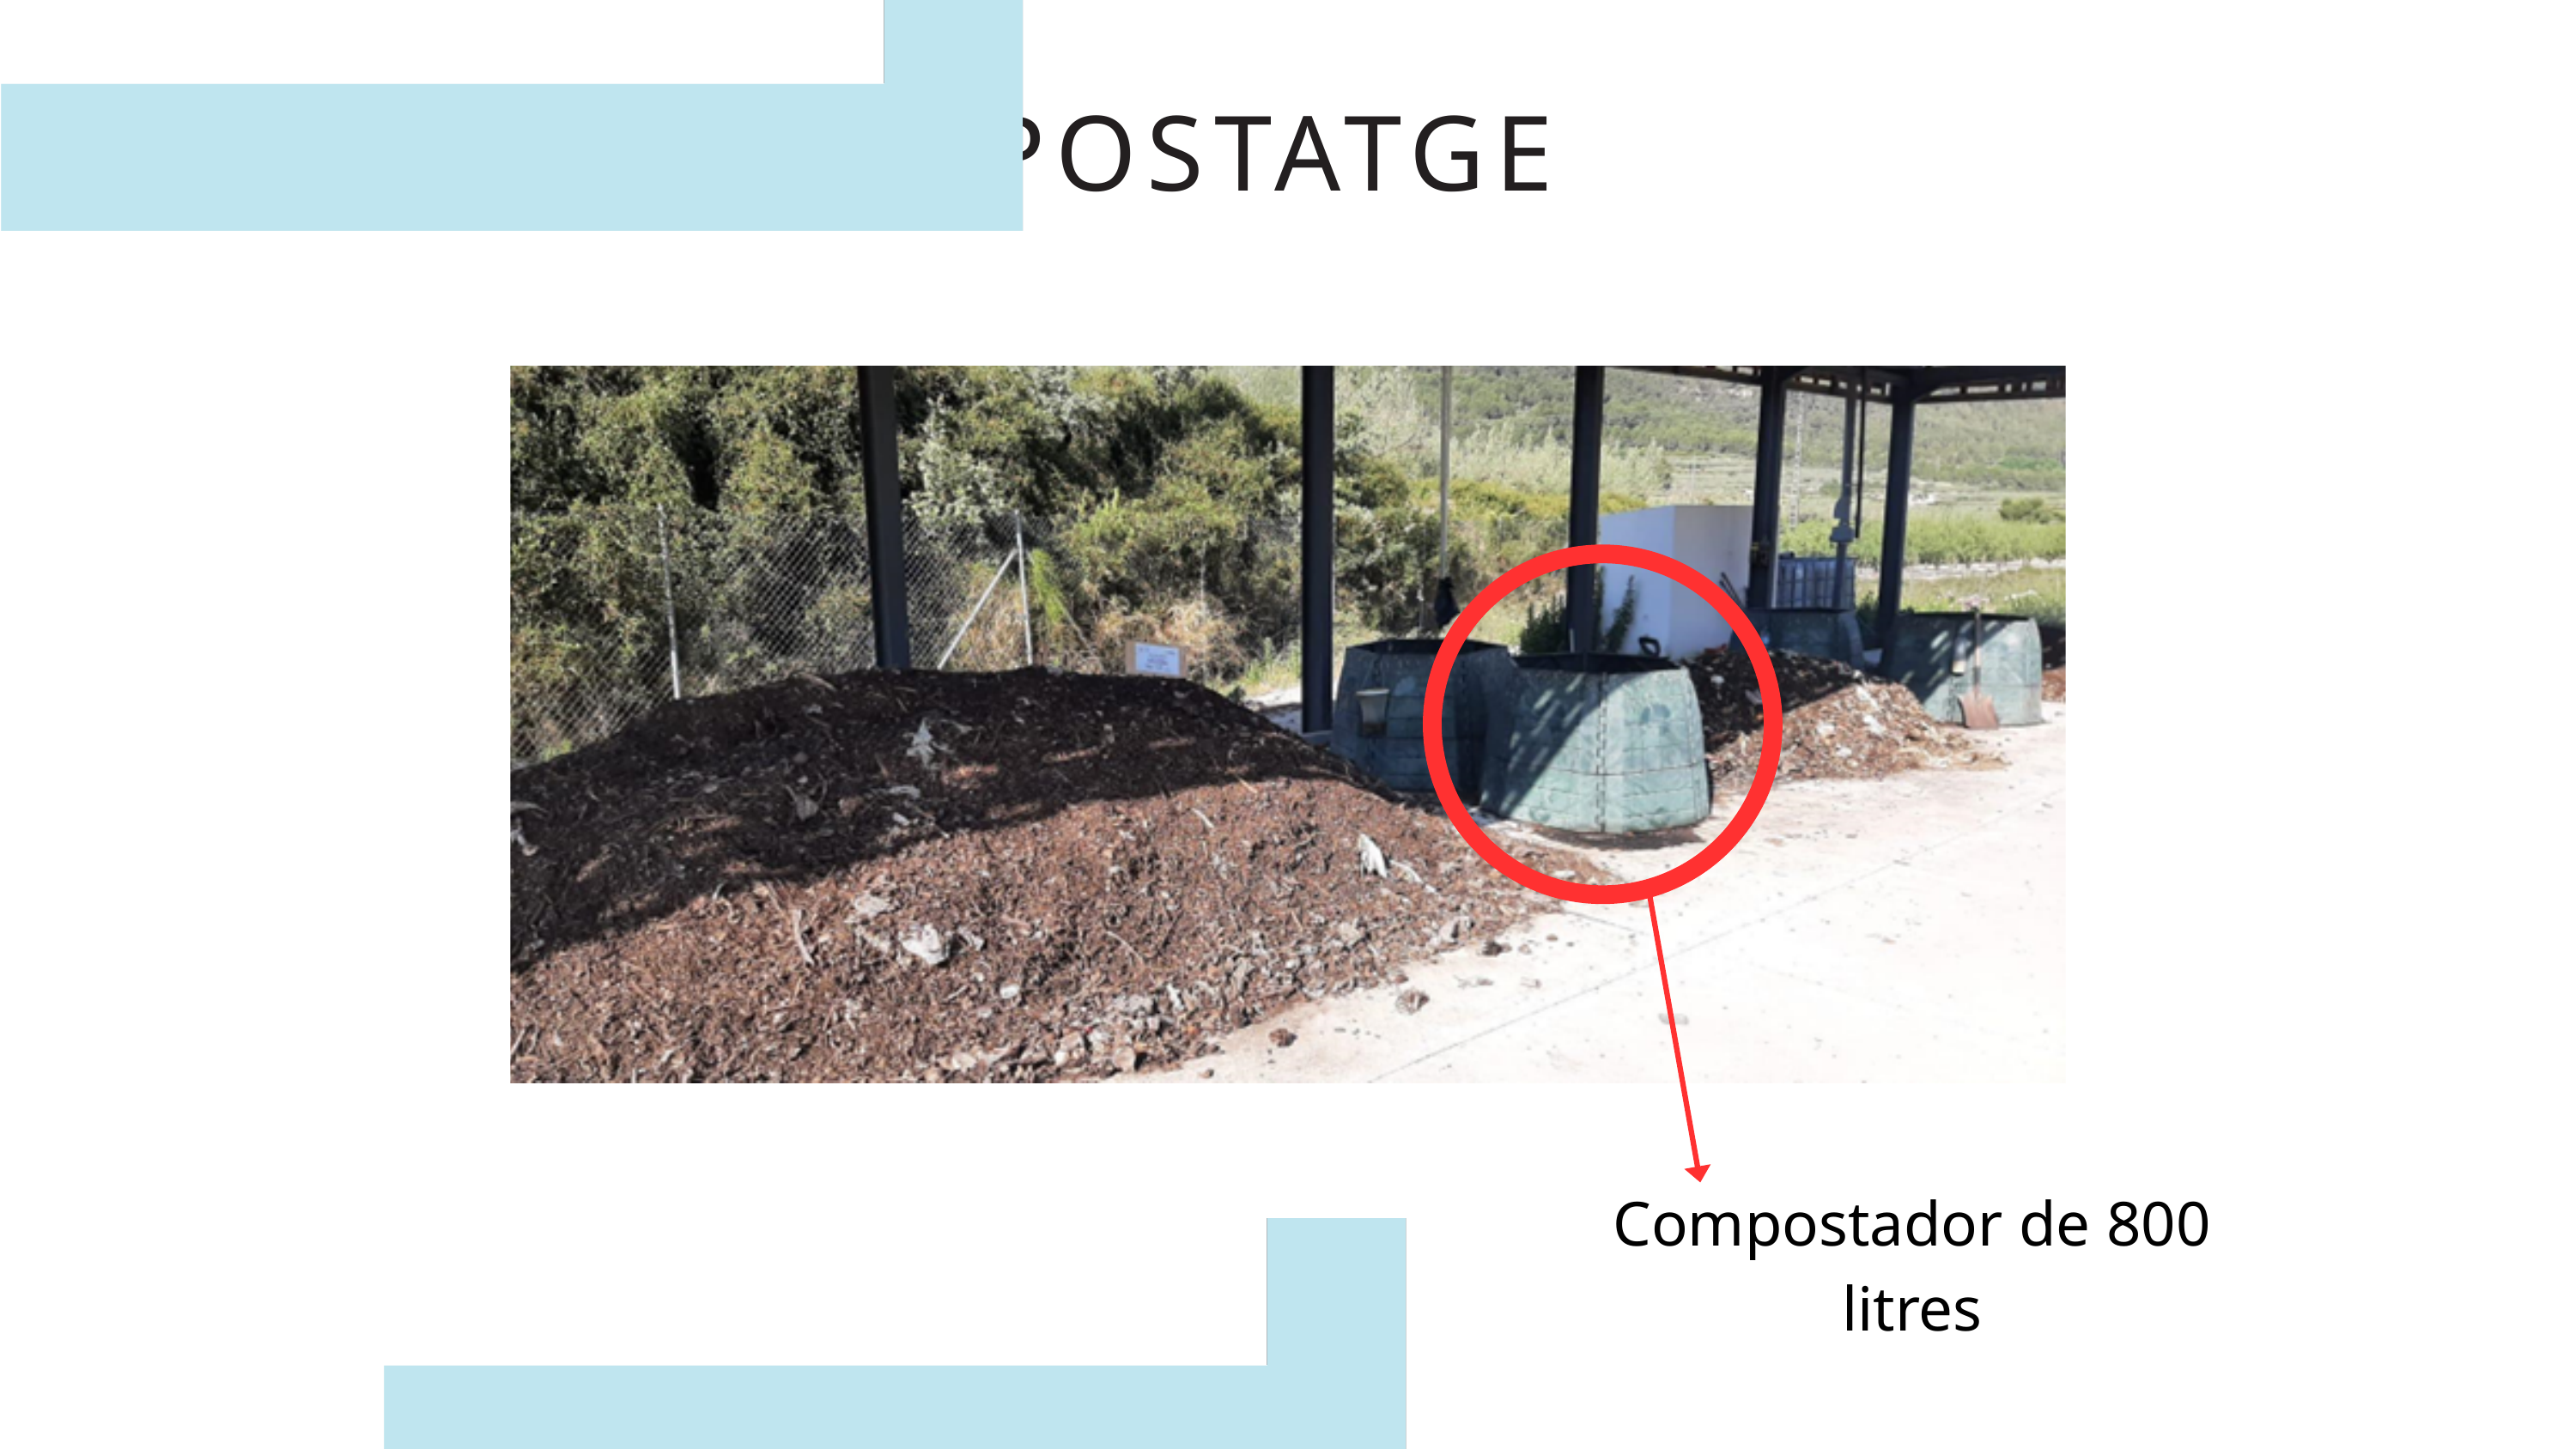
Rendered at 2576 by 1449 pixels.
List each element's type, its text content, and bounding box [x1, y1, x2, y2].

text_box ILLA DE COMPOSTATGE [1024, 68, 1649, 212]
text_box [0, 0, 1024, 231]
text_box [1650, 903, 1708, 1183]
text_box [383, 1218, 1406, 1449]
text_box Compostador de 800 litres [1536, 1173, 2288, 1343]
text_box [1431, 553, 1774, 895]
text_box [510, 366, 2066, 1083]
